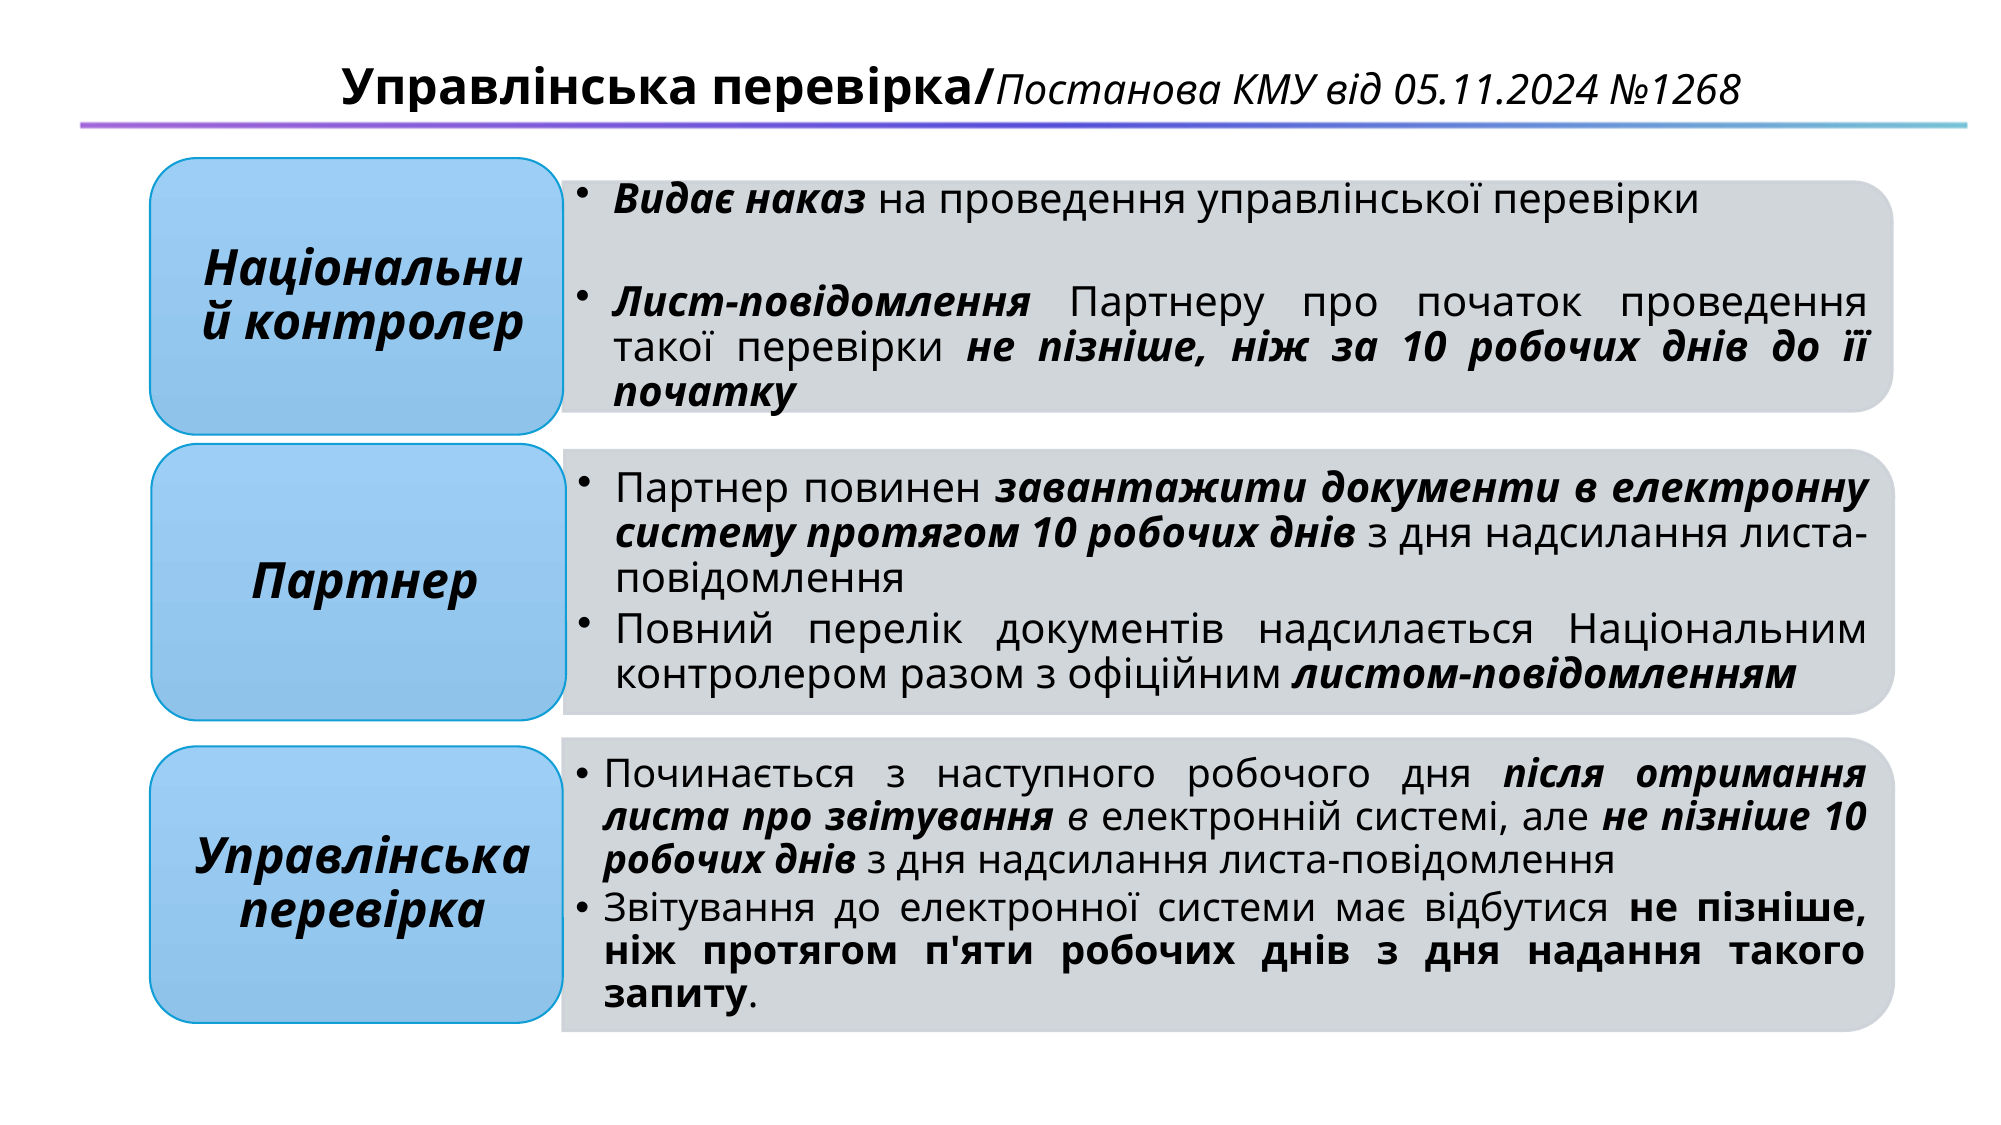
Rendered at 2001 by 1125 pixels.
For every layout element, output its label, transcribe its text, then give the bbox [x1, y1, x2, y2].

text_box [149, 157, 1894, 1032]
text_box Управлінська перевірка/Постанова КМУ від 05.11.2024 №1268 [217, 46, 1865, 111]
picture [75, 111, 1976, 137]
